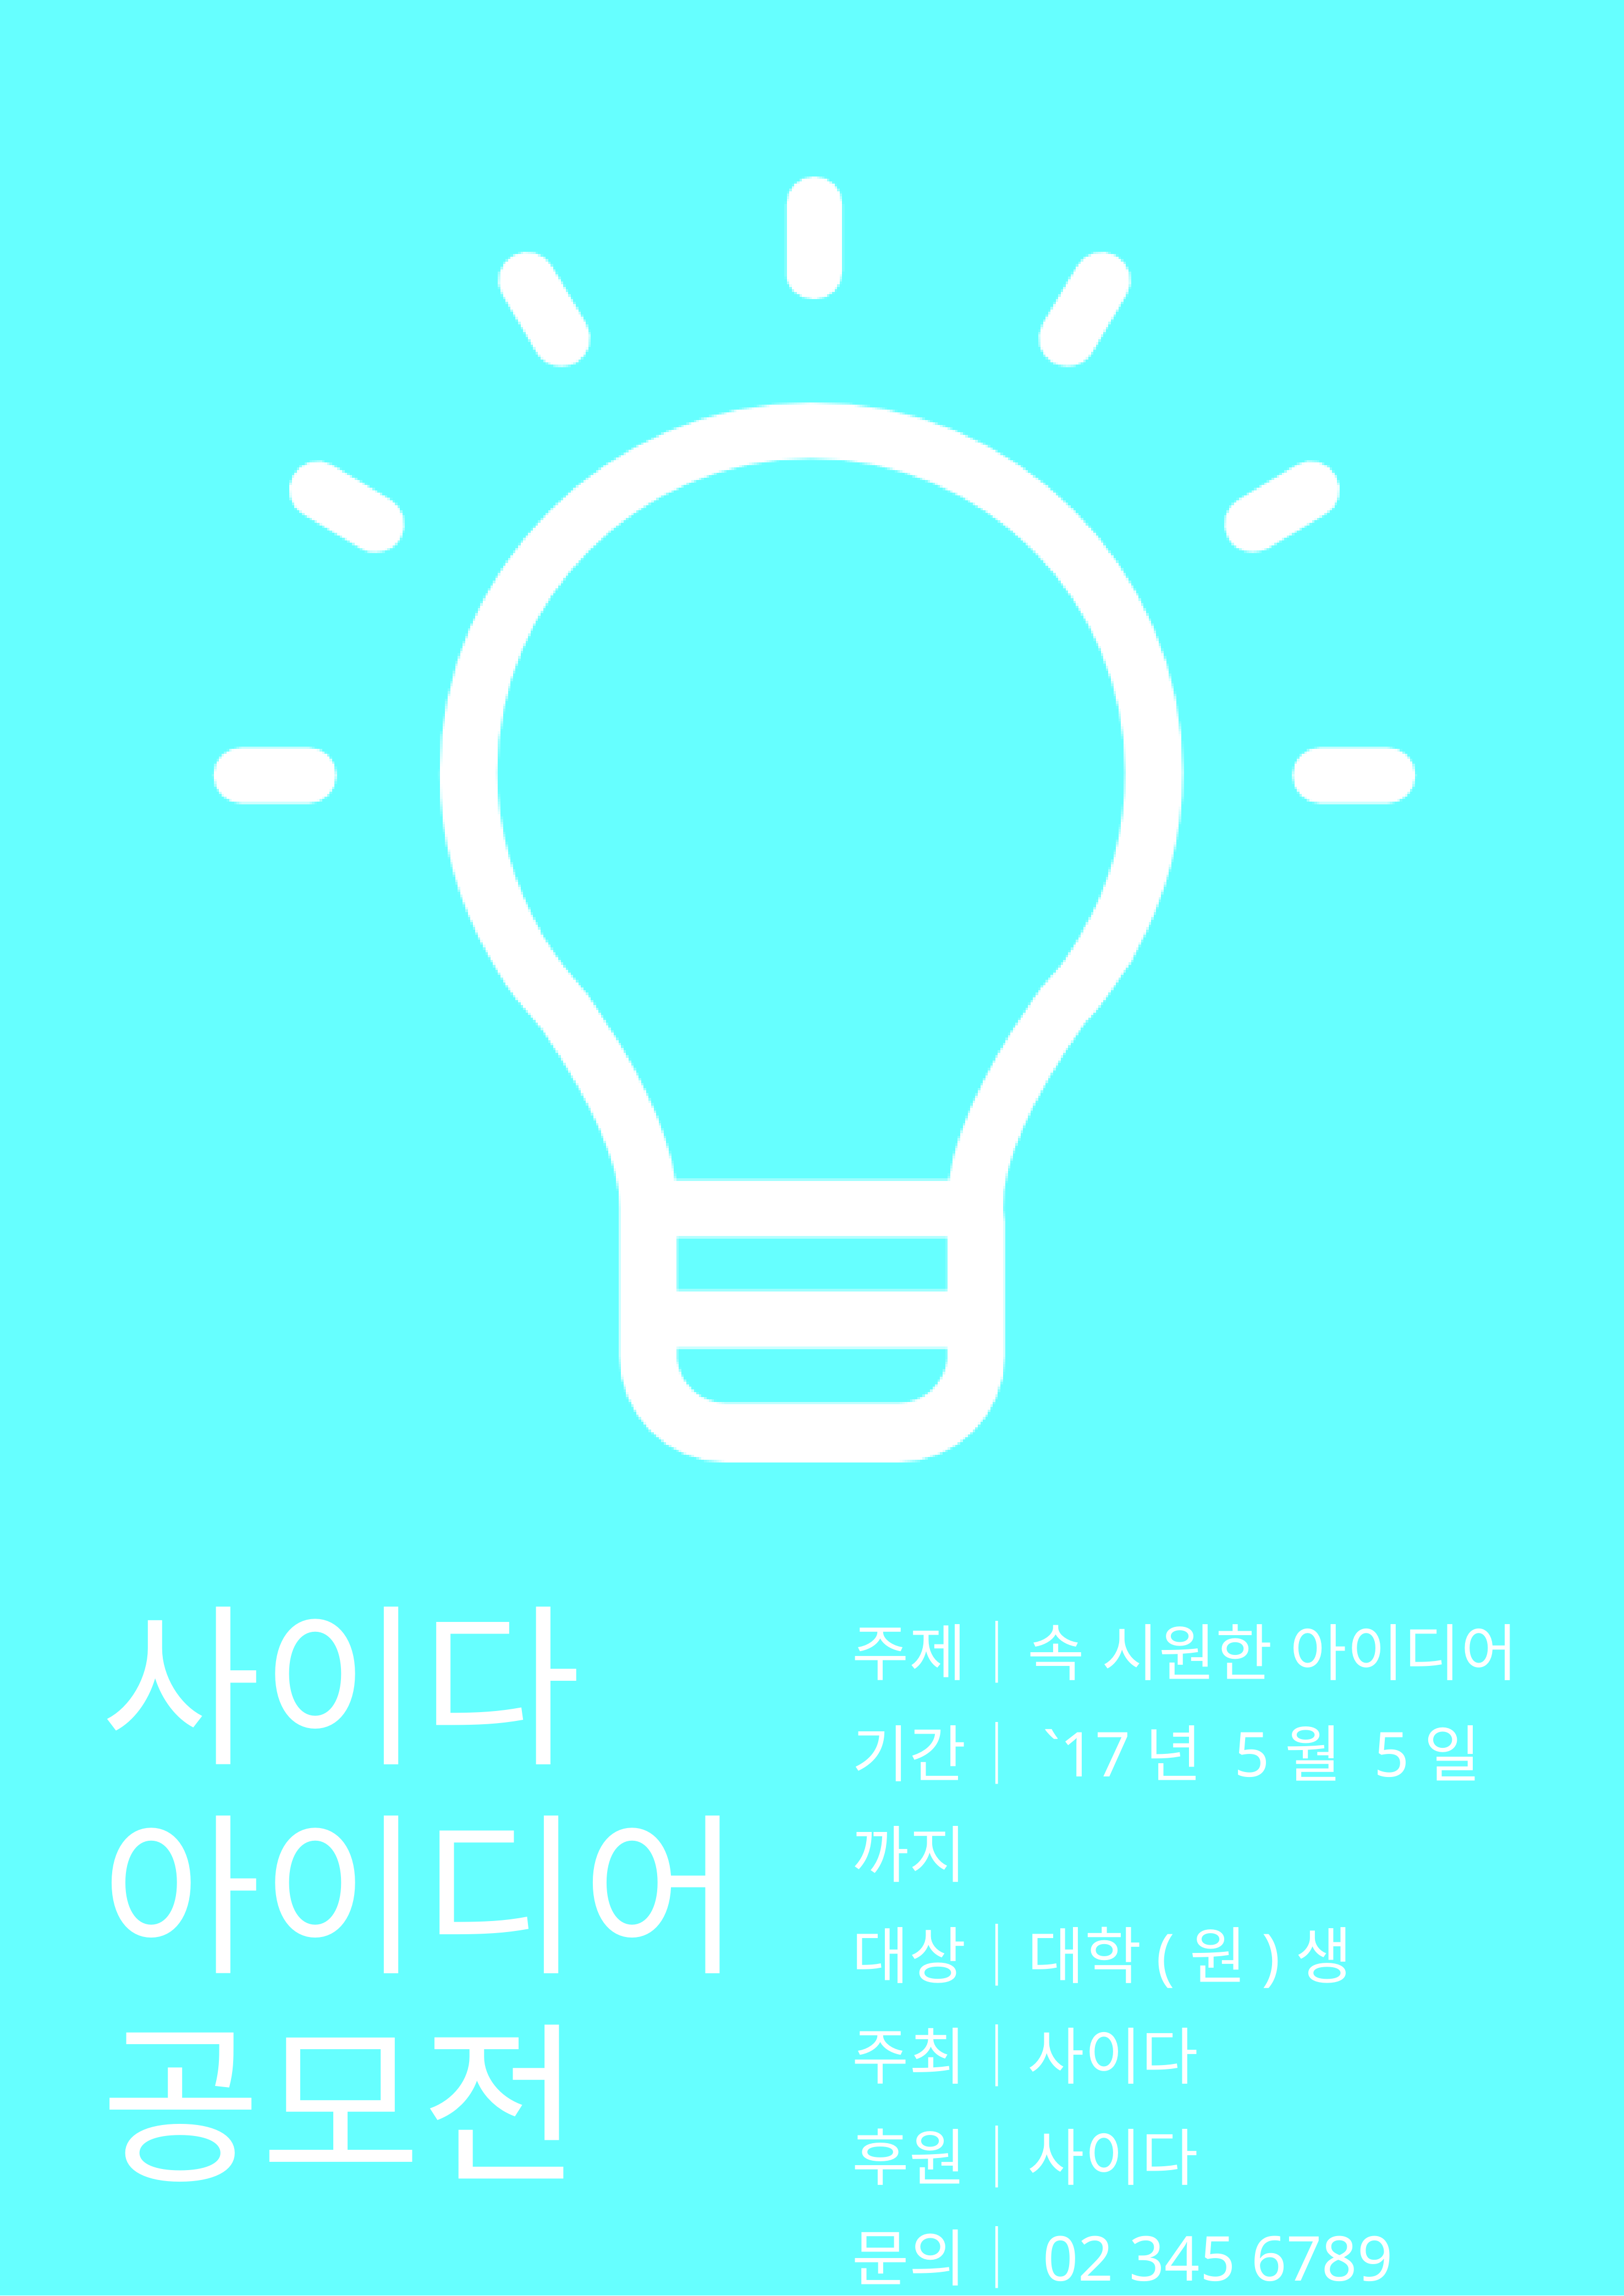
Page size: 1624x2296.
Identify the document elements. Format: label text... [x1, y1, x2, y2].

text_box 사이다 아이디어 공모전 [92, 1572, 857, 2208]
text_box 주제｜속 시원한 아이디어 기간｜`17년 5월 5일 까지 대상｜대학(원)생 주최｜사이다 후원｜사이다 문의｜02 345 6789 [844, 1583, 1609, 2296]
picture [172, 176, 1458, 1462]
